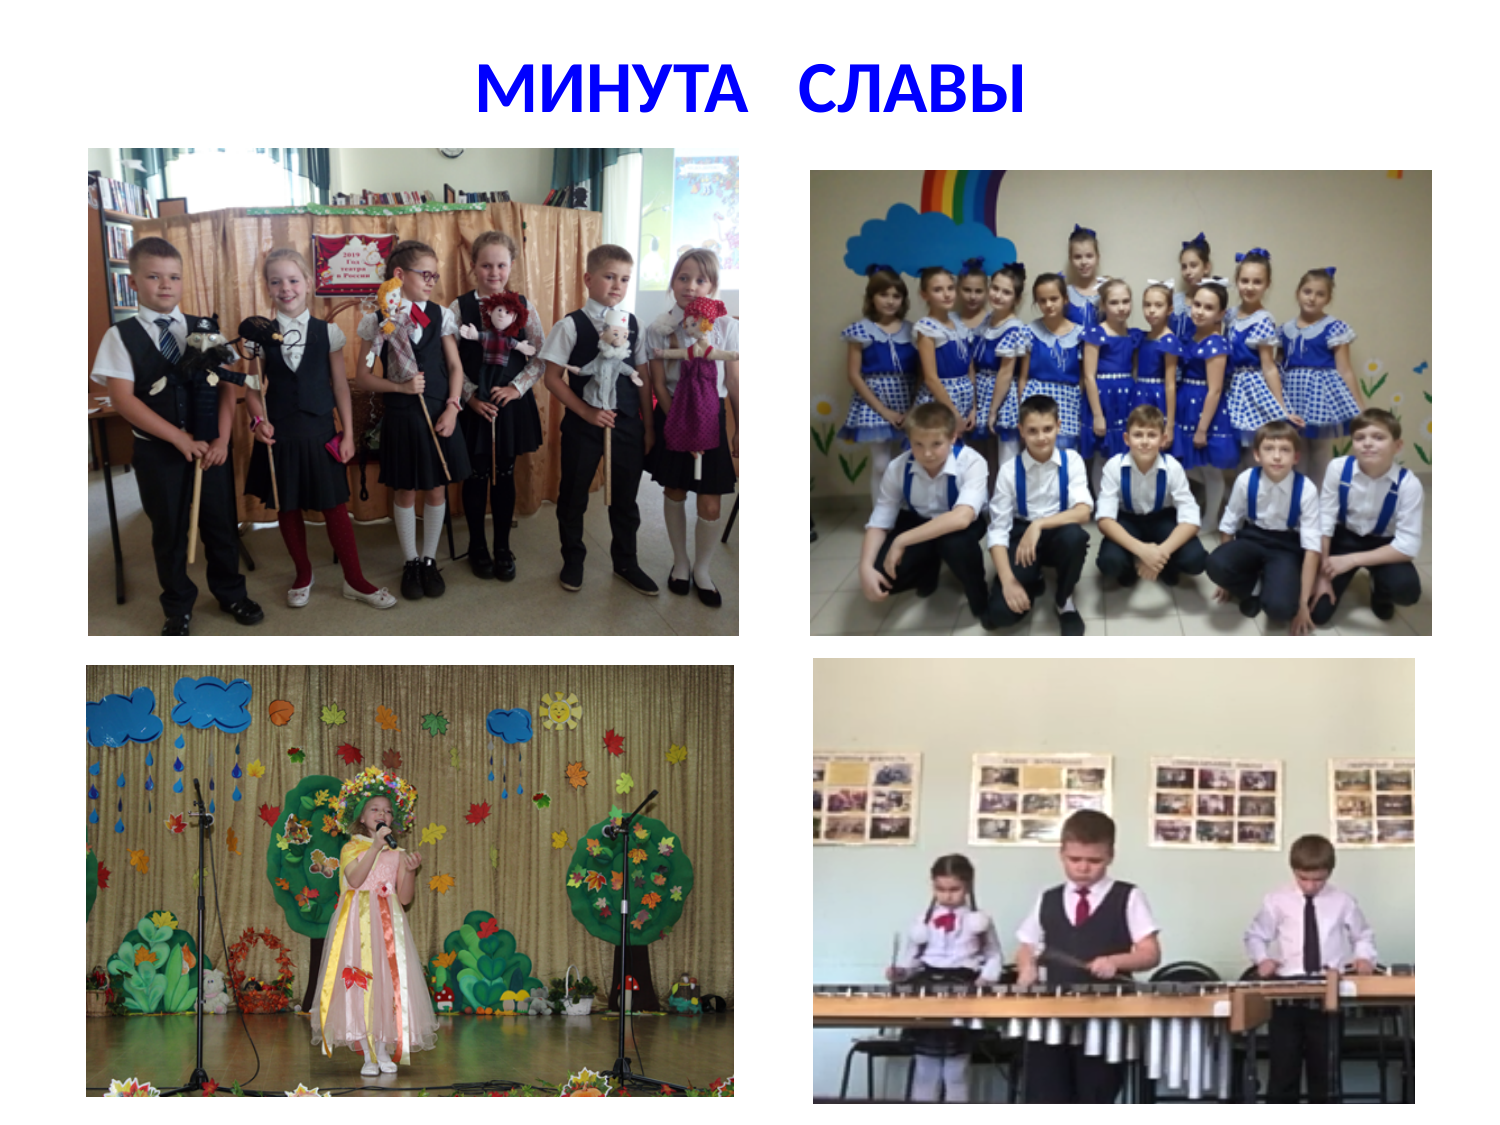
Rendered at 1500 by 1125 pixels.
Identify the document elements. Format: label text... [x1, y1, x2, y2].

picture [88, 148, 739, 637]
picture [809, 170, 1432, 637]
picture [86, 665, 734, 1097]
picture [813, 658, 1415, 1104]
title МИНУТА СЛАВЫ [76, 30, 1427, 135]
